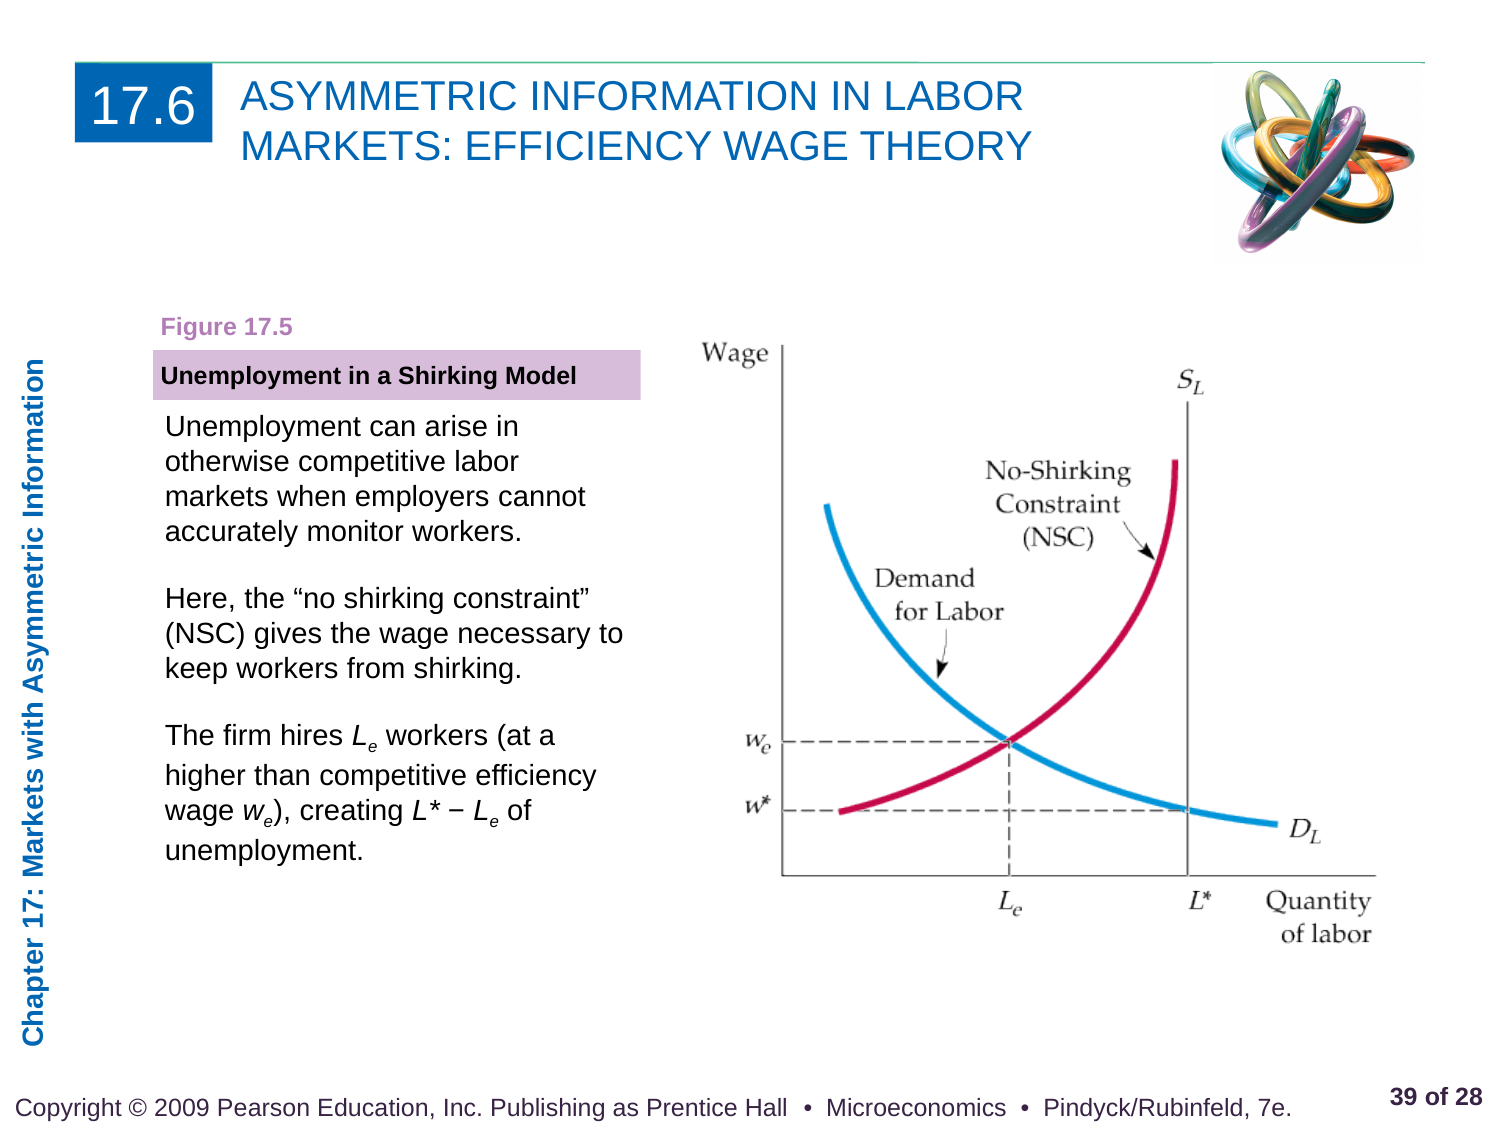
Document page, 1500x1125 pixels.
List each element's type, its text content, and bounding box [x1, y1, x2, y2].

title ASYMMETRIC INFORMATION IN LABOR MARKETS: EFFICIENCY WAGE THEORY [225, 152, 1207, 163]
text_box Unemployment can arise in otherwise competitive labor markets when employers cannot accurately monitor workers. Here, the “no shirking constraint” (NSC) gives the wage necessary to keep workers from shirking. The firm hires Le workers (at a higher than competitive efficiency wage we), creating L* − Le of unemployment. [149, 399, 641, 875]
text_box Figure 17.5 [153, 299, 329, 350]
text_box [74, 62, 1213, 143]
text_box Unemployment in a Shirking Model [153, 350, 641, 399]
picture [1212, 63, 1422, 263]
picture [674, 312, 1415, 988]
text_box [1420, 62, 1426, 69]
